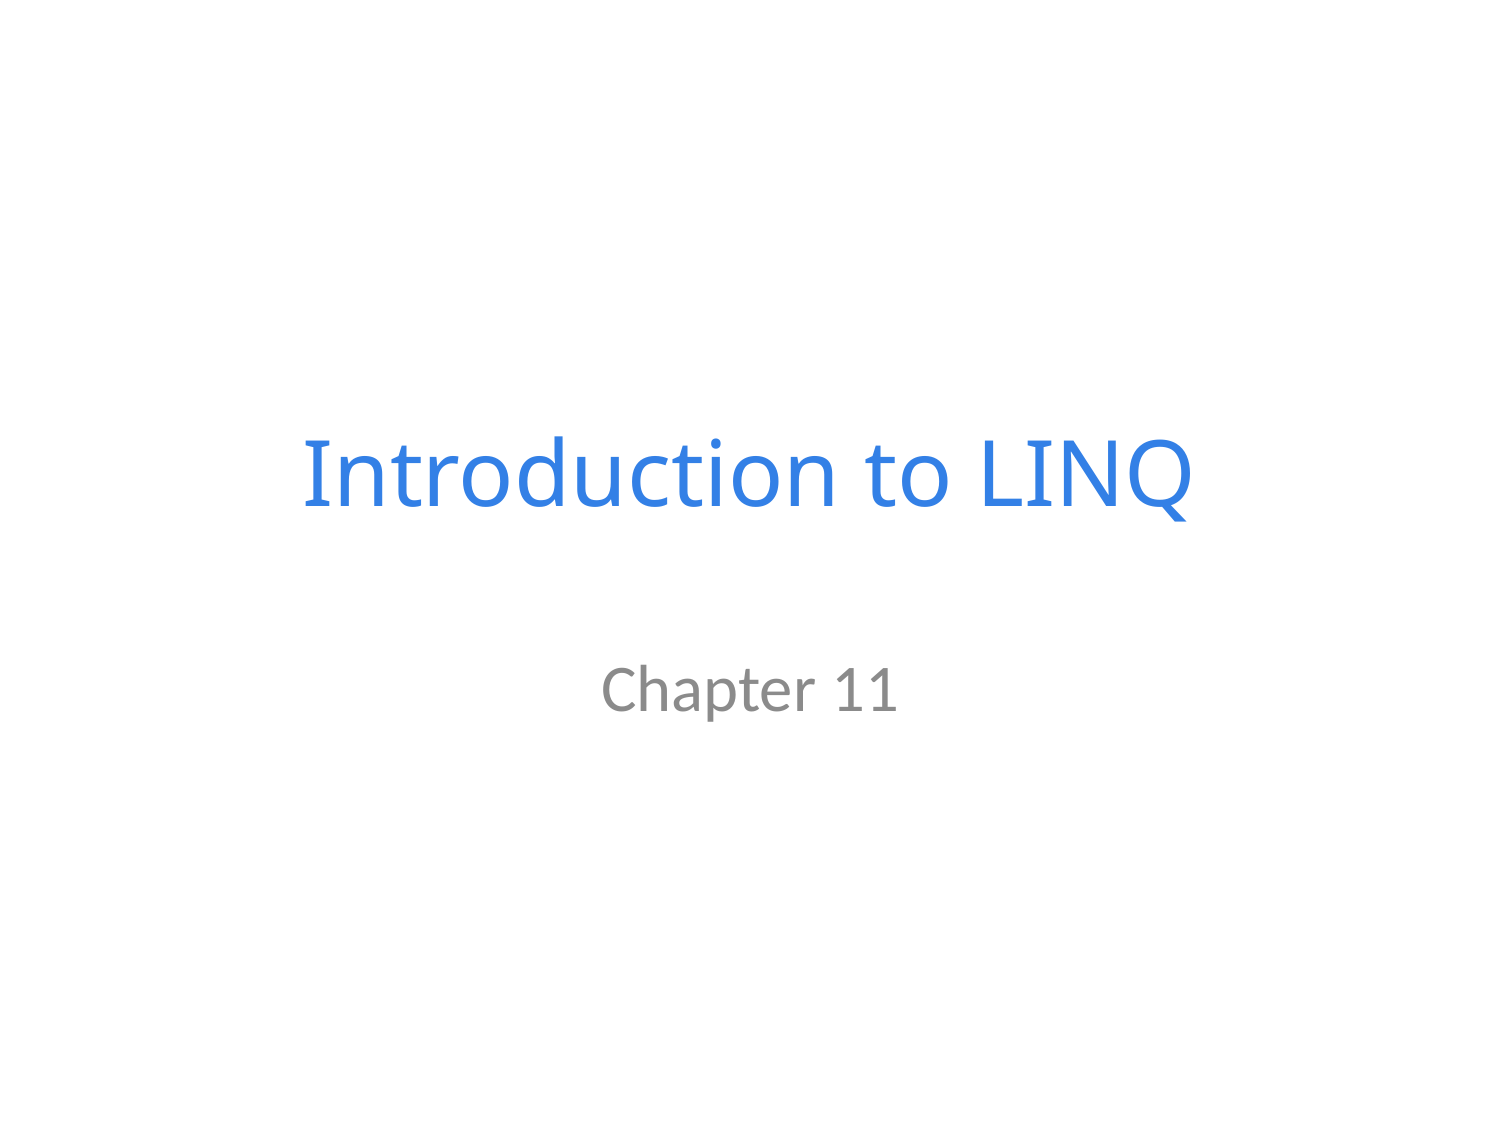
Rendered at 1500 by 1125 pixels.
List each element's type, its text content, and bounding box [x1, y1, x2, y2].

title Introduction to LINQ [112, 349, 1388, 591]
subtitle Chapter 11 [225, 637, 1275, 925]
